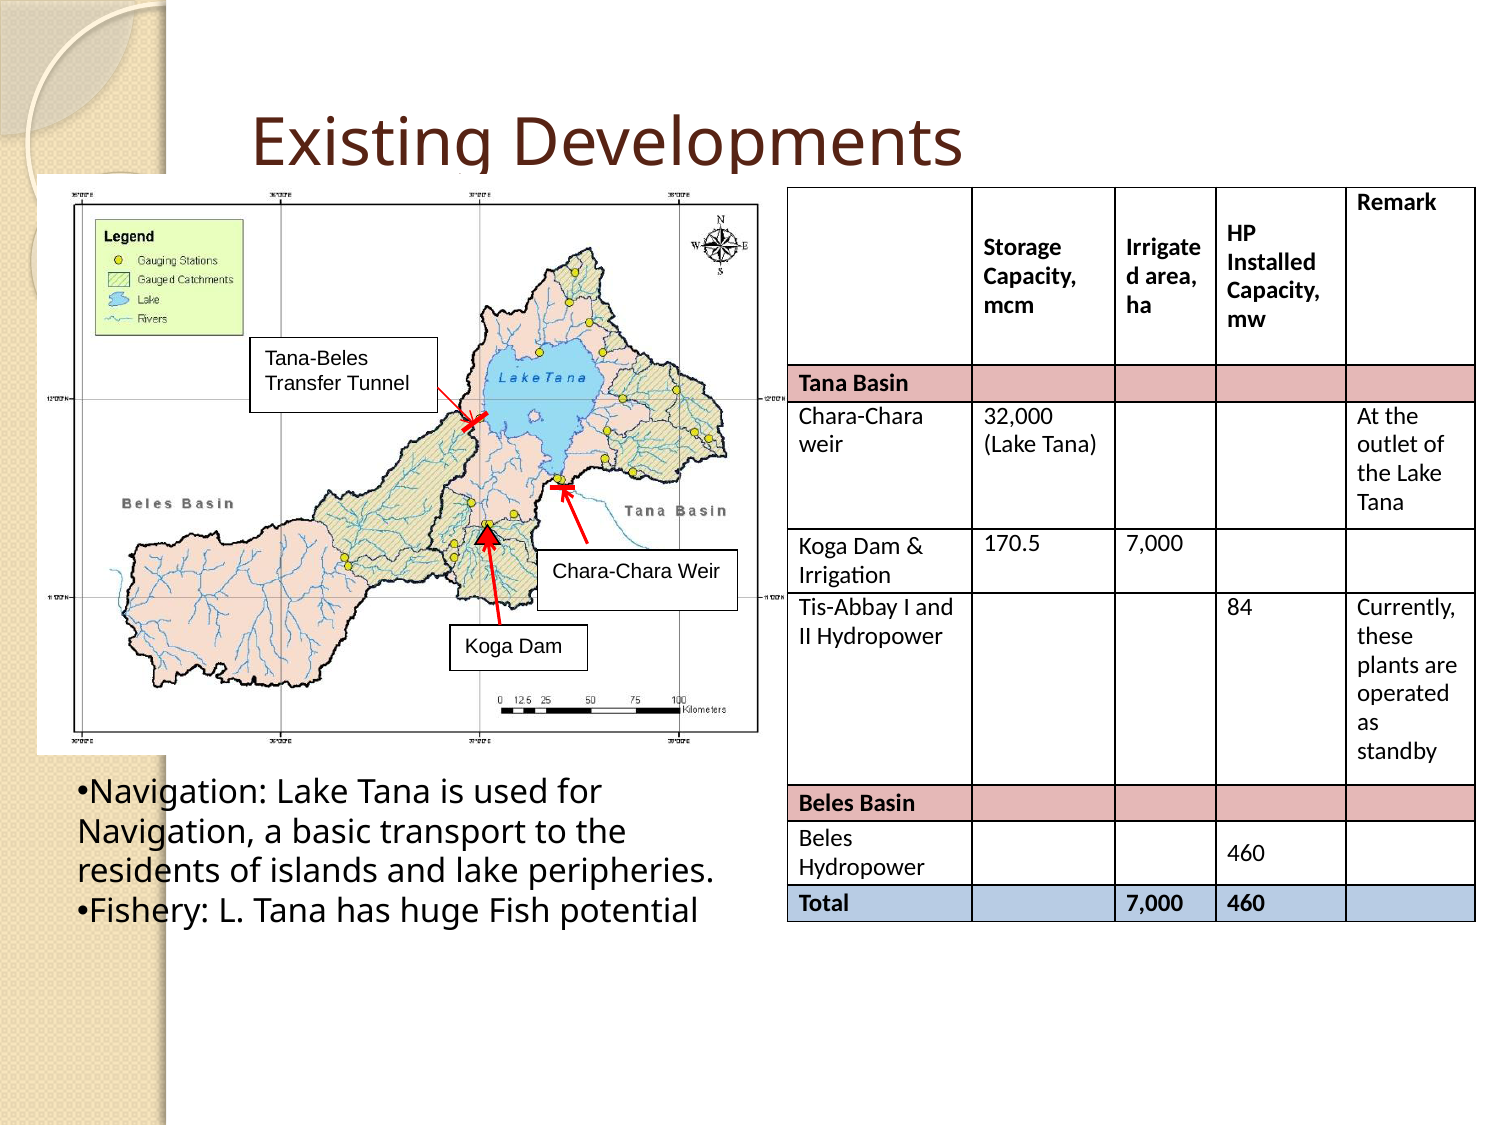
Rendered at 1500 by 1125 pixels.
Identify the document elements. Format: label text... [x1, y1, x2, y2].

table_cell [973, 886, 1114, 921]
table_cell [973, 822, 1114, 884]
table_cell 7,000 [1116, 530, 1215, 592]
table_cell 84 [1217, 594, 1345, 784]
table_cell Beles Hydropower [788, 822, 971, 884]
table_cell [1347, 530, 1474, 592]
table_cell Beles Basin [788, 786, 971, 820]
table_header [797, 188, 971, 364]
table_cell [1347, 886, 1474, 921]
table_cell [1347, 786, 1474, 820]
table_cell [1116, 786, 1215, 820]
table_header Remark [1347, 188, 1474, 364]
table_cell [1217, 530, 1345, 592]
table_cell [1116, 822, 1215, 884]
table_cell Tis-Abbay I and II Hydropower [788, 594, 971, 784]
table_cell [1347, 822, 1474, 884]
table_cell 460 [1217, 886, 1345, 921]
table_cell [973, 594, 1114, 784]
table_cell [1116, 366, 1215, 401]
table_cell 170.5 [973, 530, 1114, 592]
table_cell [1116, 594, 1215, 784]
text_box Navigation: Lake Tana is used for Navigation, a basic transport to the residents of islands and lake peripheries. Fishery: L. Tana has huge Fish potential [62, 764, 738, 937]
table_cell 32,000 (Lake Tana) [973, 403, 1114, 528]
table_cell [973, 786, 1114, 820]
picture [37, 174, 789, 755]
table_cell 460 [1217, 822, 1345, 884]
title Existing Developments [235, 45, 1466, 187]
table_header Irrigated area, ha [1116, 188, 1215, 364]
table_cell [973, 366, 1114, 401]
table_cell [1217, 786, 1345, 820]
table_cell Currently, these plants are operated as standby [1347, 594, 1474, 784]
table_cell [1217, 403, 1345, 528]
table_cell [1217, 366, 1345, 401]
table_cell Chara-Chara weir [797, 403, 971, 528]
table_cell [1116, 403, 1215, 528]
table_cell [1347, 366, 1474, 401]
table_cell Total [788, 886, 971, 921]
table_header Storage Capacity, mcm [973, 188, 1114, 364]
table_cell At the outlet of the Lake Tana [1347, 403, 1474, 528]
table_cell Tana Basin [797, 366, 971, 401]
table_cell Koga Dam & Irrigation [797, 530, 971, 592]
table_cell 7,000 [1116, 886, 1215, 921]
table_header HP Installed Capacity, mw [1217, 188, 1345, 364]
